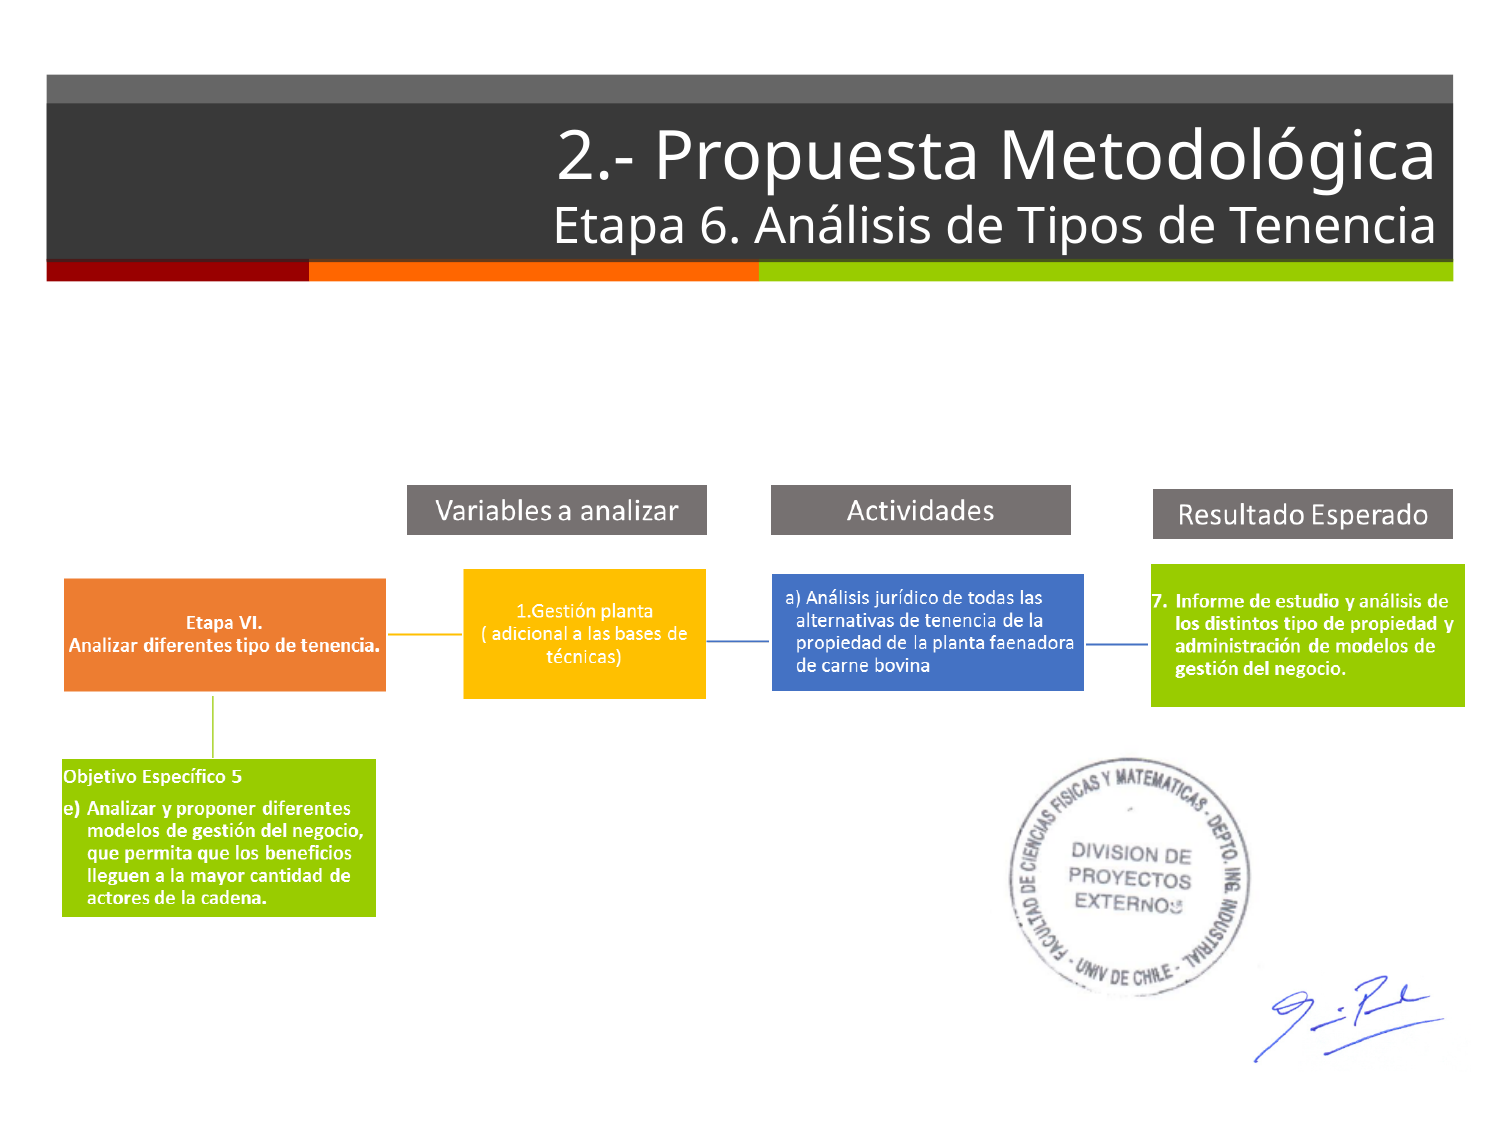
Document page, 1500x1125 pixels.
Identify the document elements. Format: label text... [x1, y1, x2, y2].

title 2.- Propuesta Metodológica Etapa 6. Análisis de Tipos de Tenencia [46, 103, 1454, 263]
picture [49, 457, 1472, 1073]
